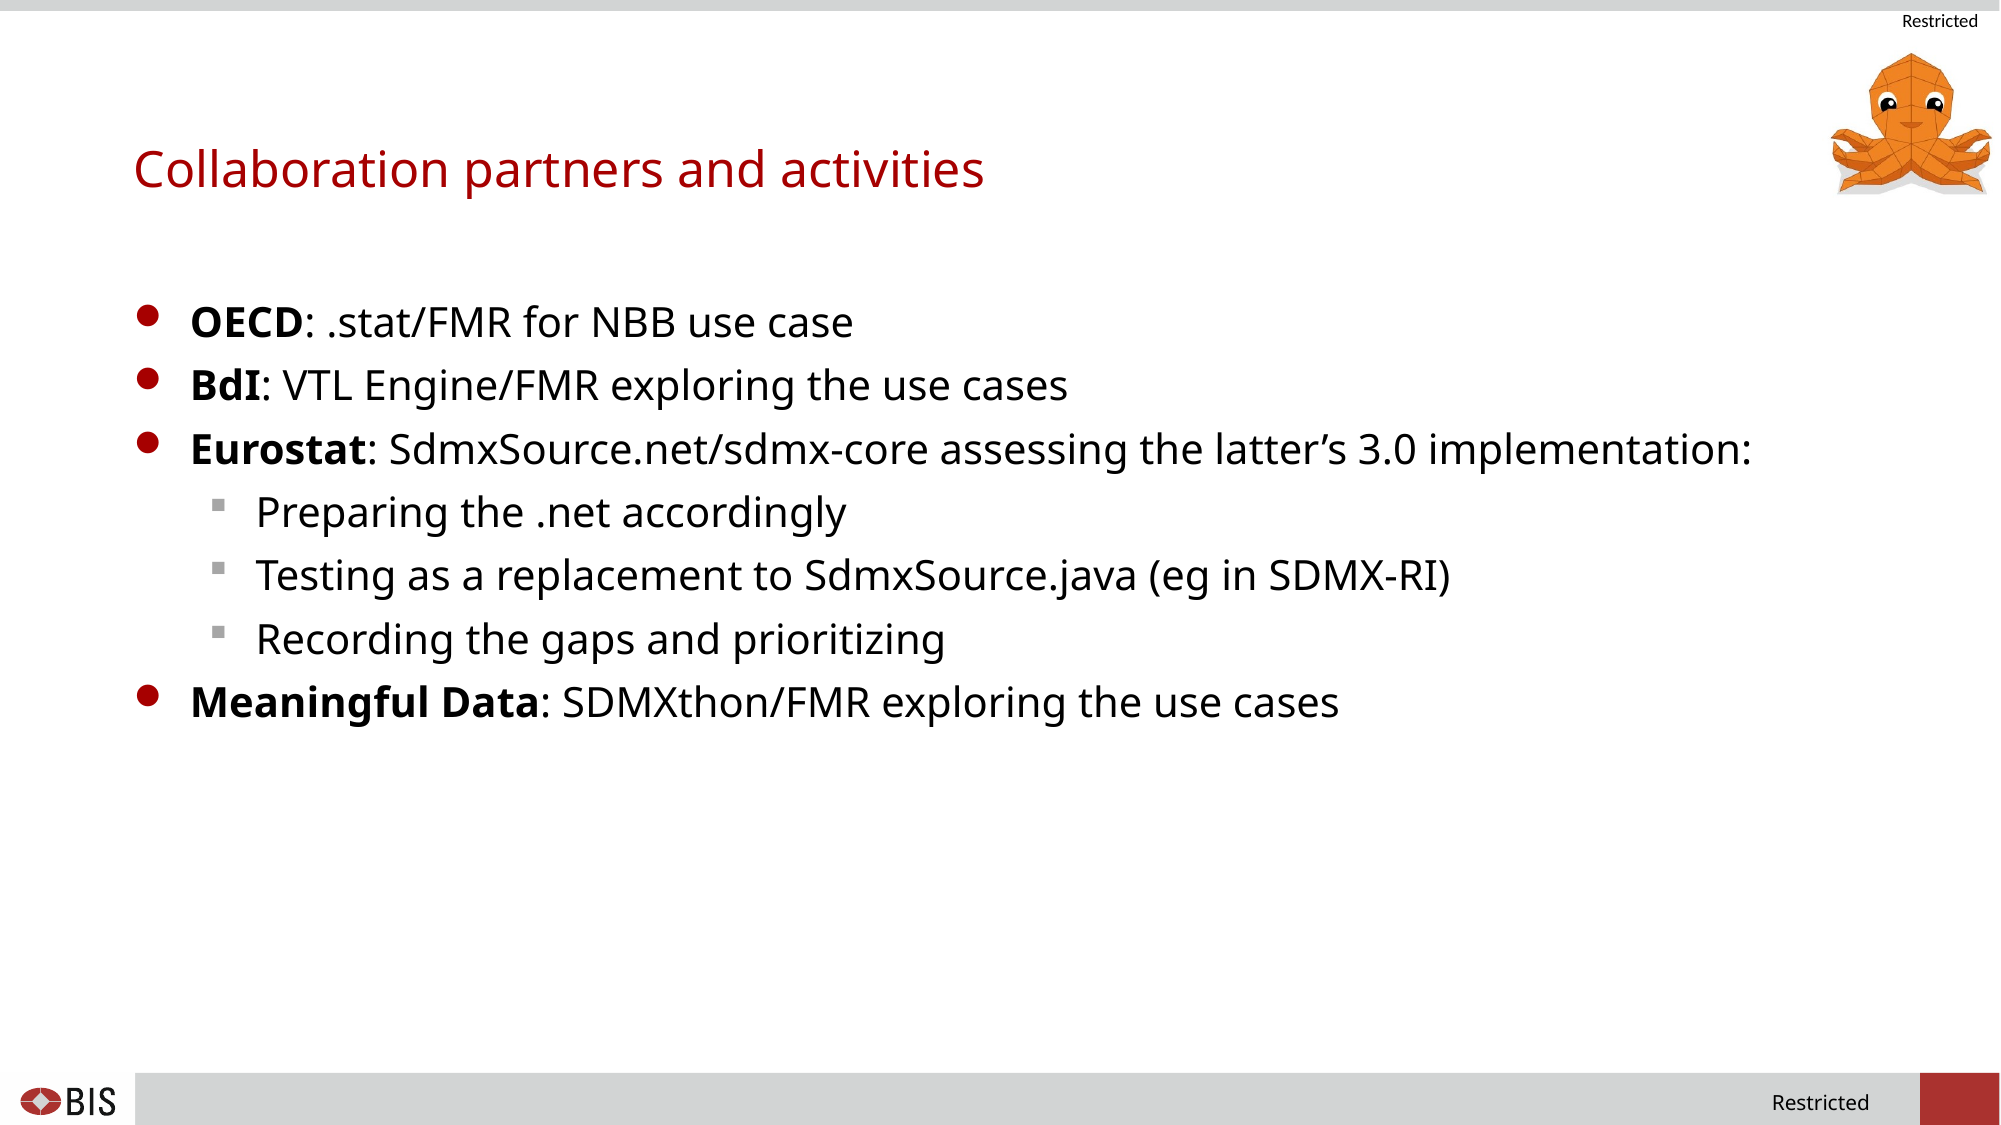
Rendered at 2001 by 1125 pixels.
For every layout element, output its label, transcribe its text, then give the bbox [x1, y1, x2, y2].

list OECD: .stat/FMR for NBB use case BdI: VTL Engine/FMR exploring the use cases Eurostat: SdmxSource.net/sdmx-core assessing the latter’s 3.0 implementation: Preparing the .net accordingly Testing as a replacement to SdmxSource.java (eg in SDMX-RI) Recording the gaps and prioritizing Meaningful Data: SDMXthon/FMR exploring the use cases [133, 290, 1868, 1000]
title Collaboration partners and activities [134, 137, 1816, 214]
picture [1821, 36, 2000, 214]
